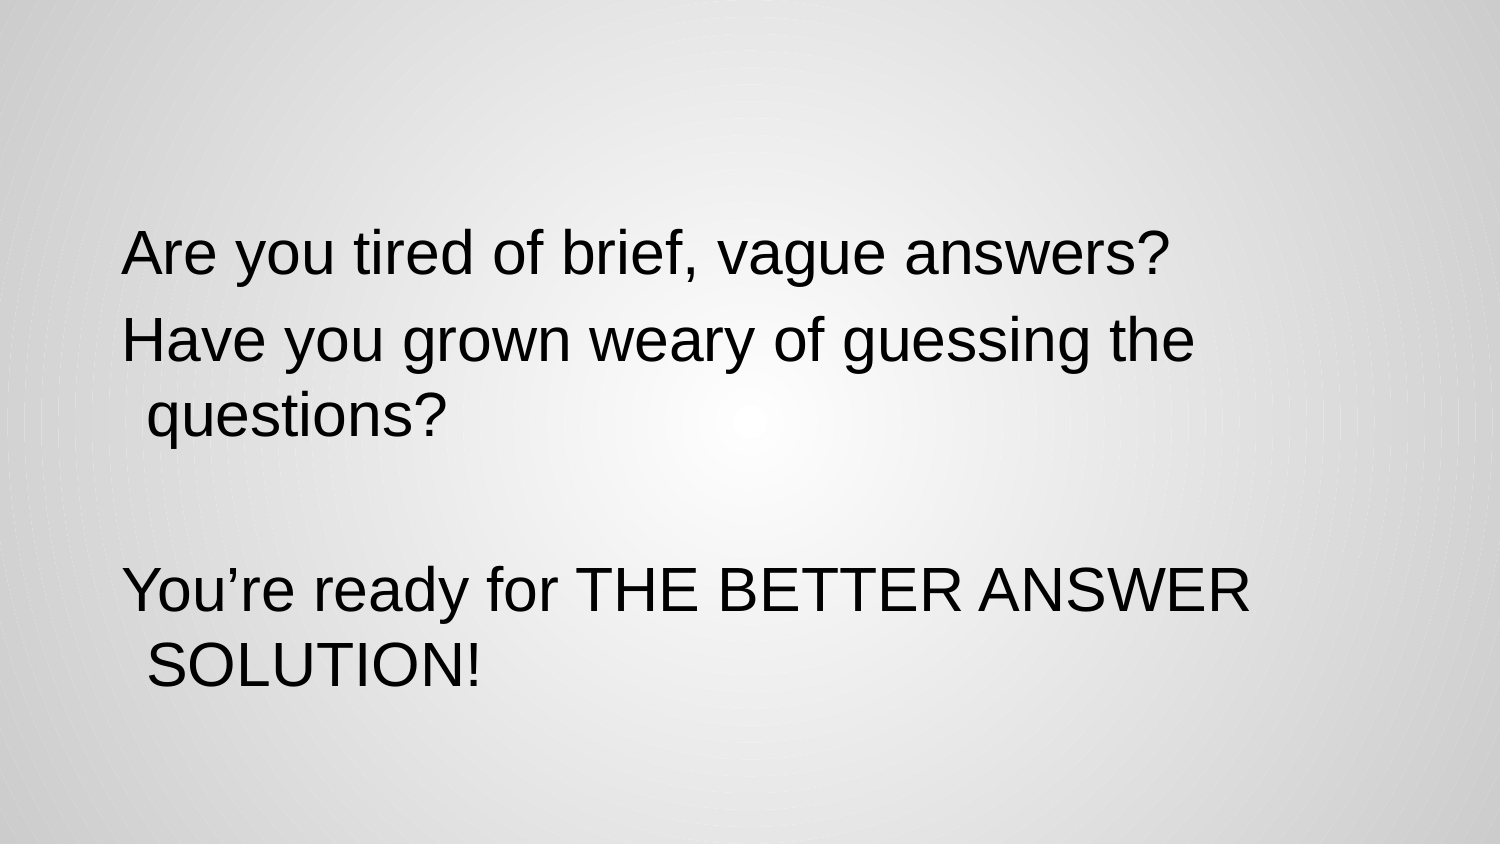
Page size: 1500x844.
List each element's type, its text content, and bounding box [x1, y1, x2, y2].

list Are you tired of brief, vague answers? Have you grown weary of guessing the questions? You’re ready for THE BETTER ANSWER SOLUTION! [74, 196, 1426, 809]
